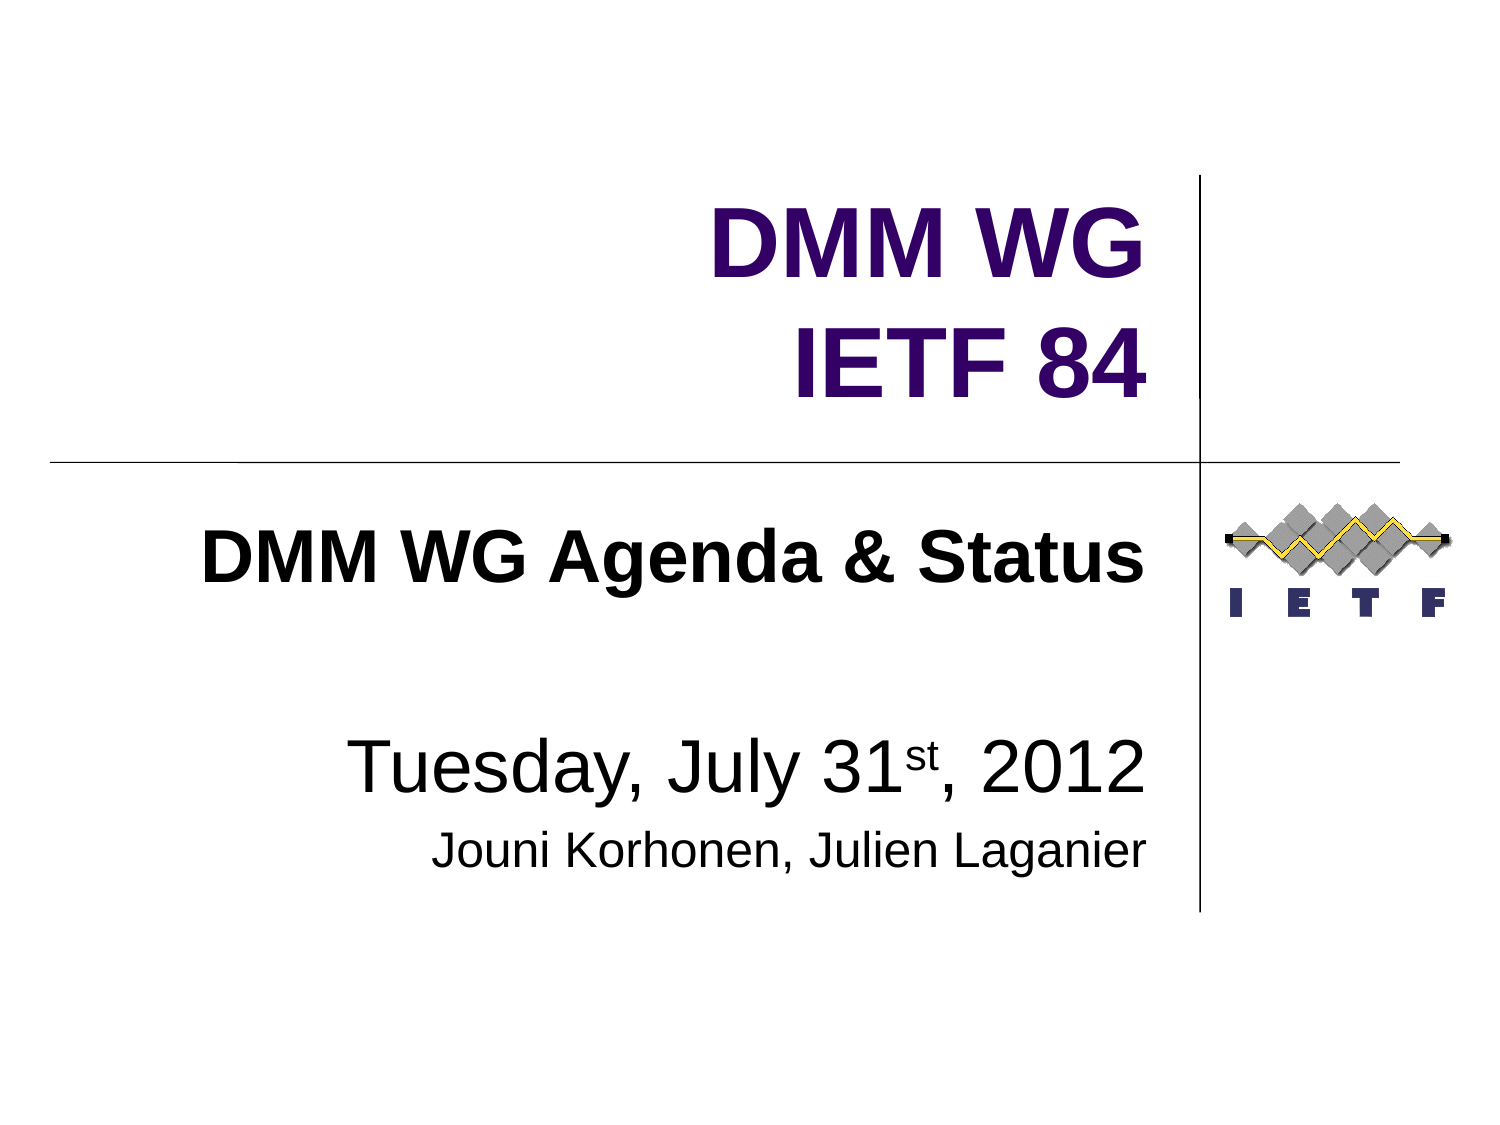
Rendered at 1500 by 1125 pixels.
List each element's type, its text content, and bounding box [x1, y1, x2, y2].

picture [1212, 487, 1463, 631]
title DMM WG IETF 84 [49, 74, 1163, 426]
subtitle DMM WG Agenda & Status Tuesday, July 31st, 2012 Jouni Korhonen, Julien Laganier [37, 499, 1163, 888]
